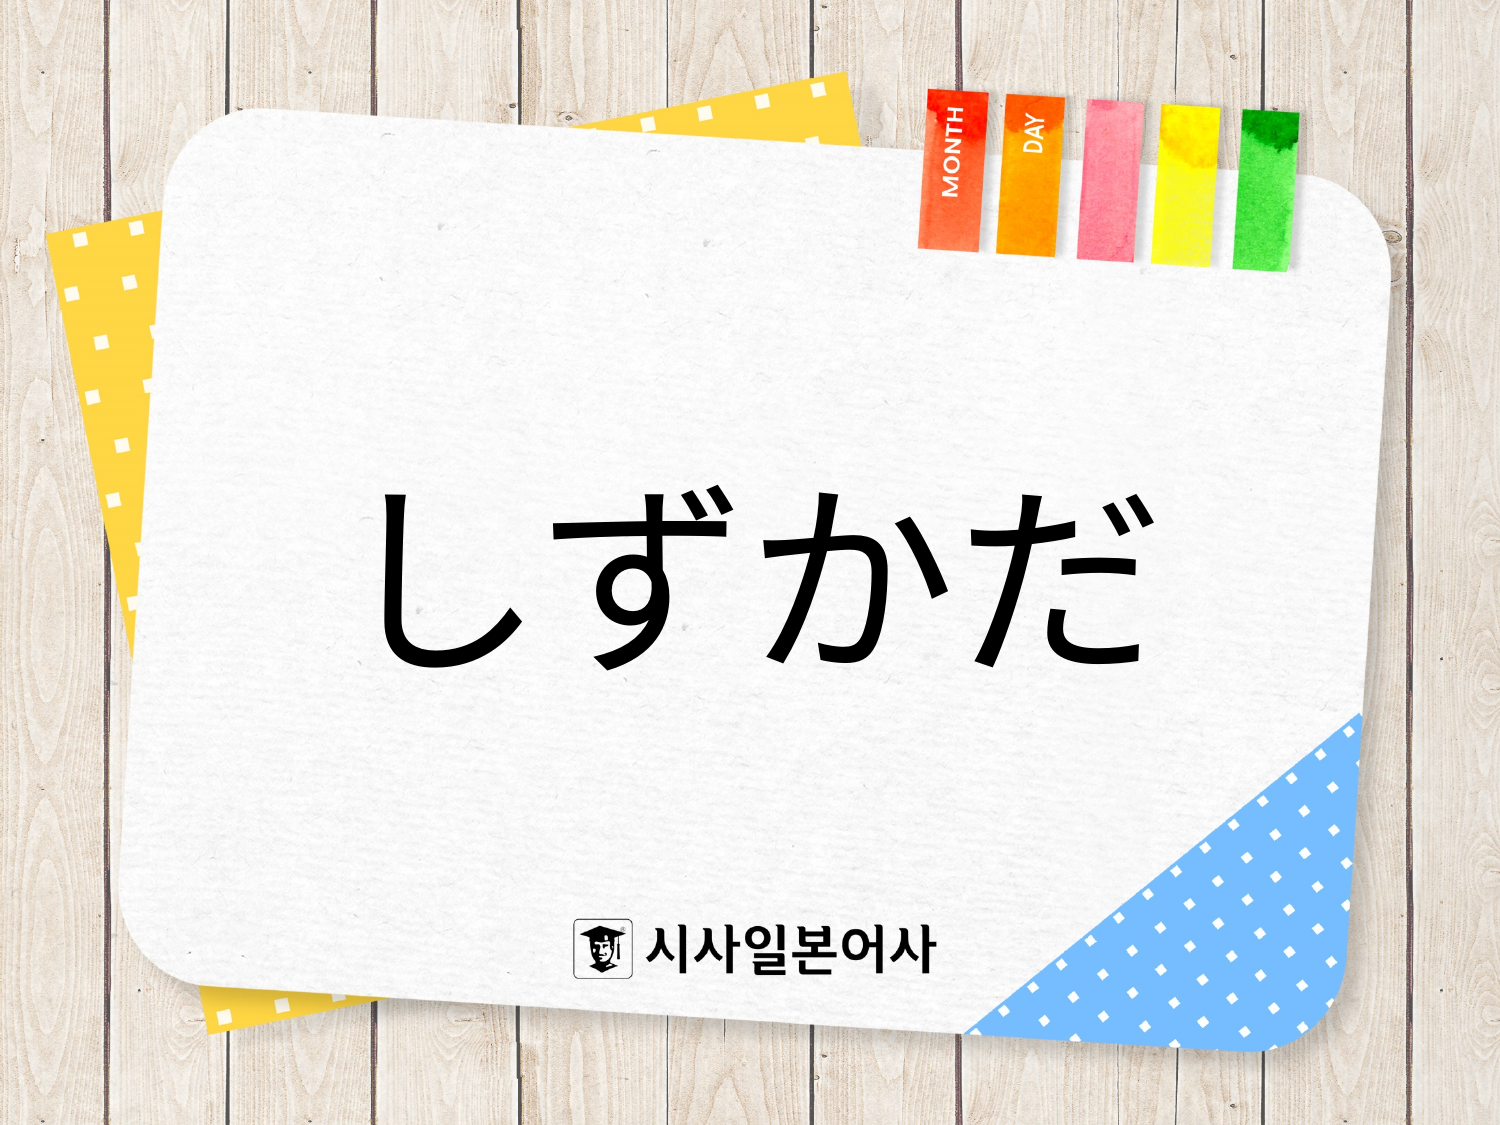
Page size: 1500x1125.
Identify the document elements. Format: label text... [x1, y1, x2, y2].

picture [0, 0, 1500, 1125]
title しずかだ [75, 338, 1425, 811]
